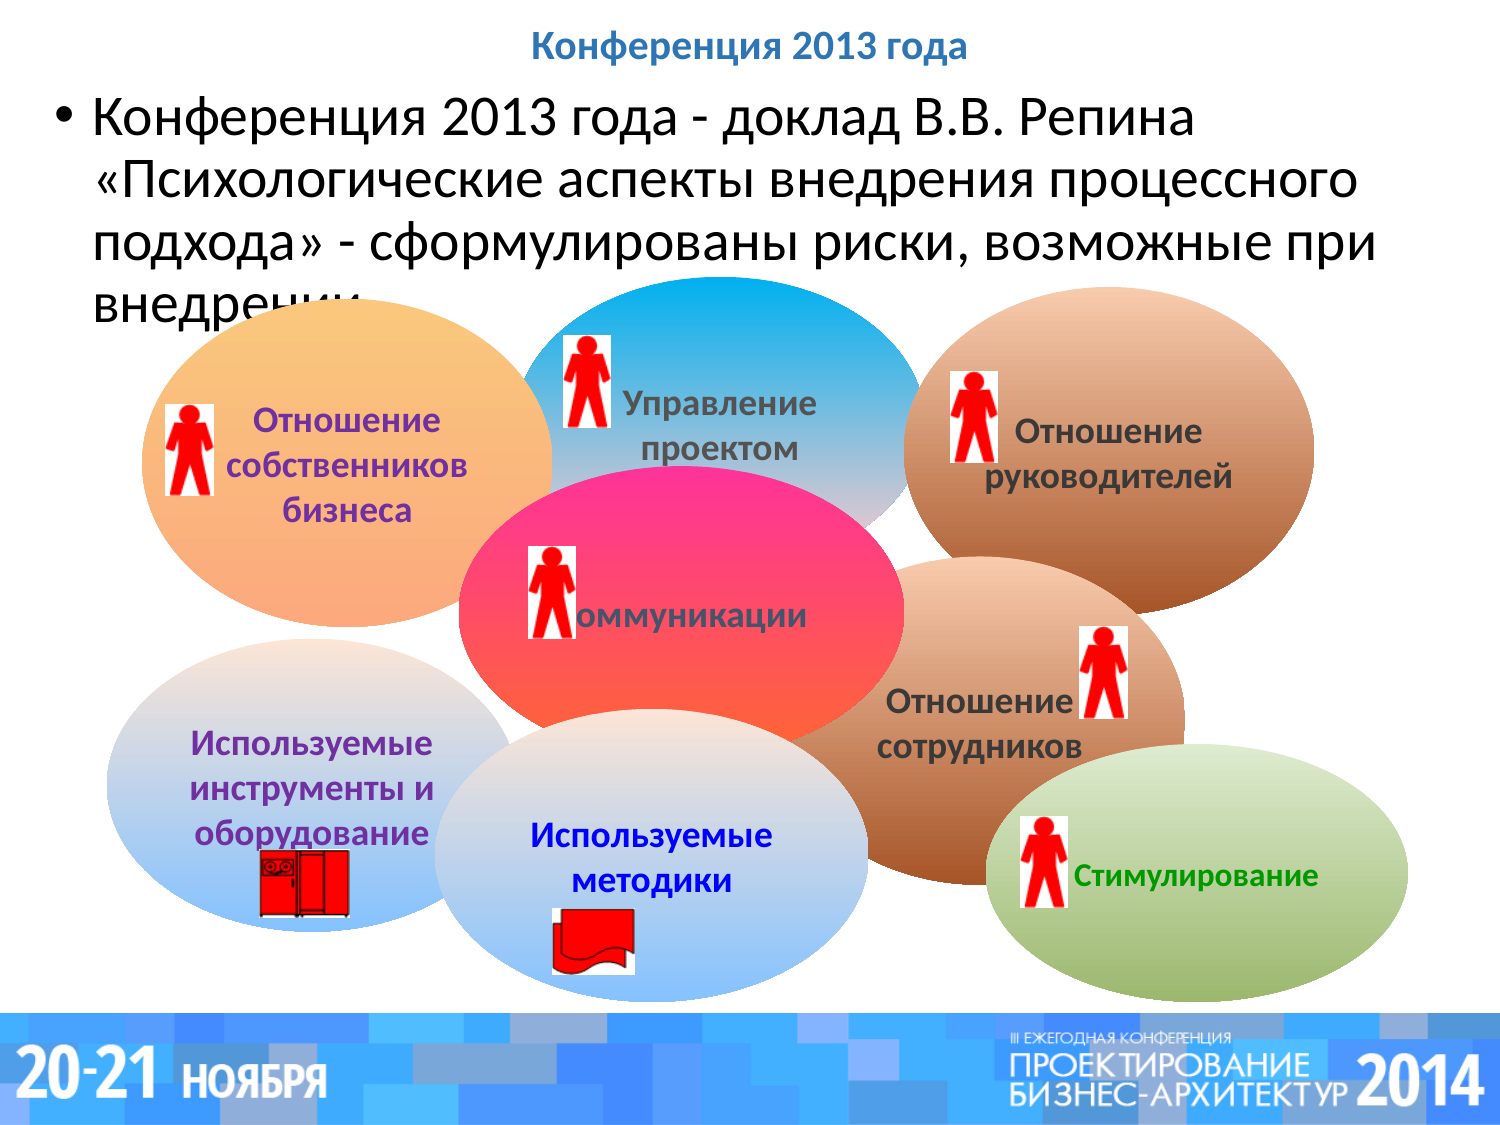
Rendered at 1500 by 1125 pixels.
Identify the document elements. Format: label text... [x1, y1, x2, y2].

text_box Используемые инструменты и оборудование [105, 637, 510, 933]
text_box Управление проектом [524, 343, 920, 528]
text_box Отношение собственников бизнеса [141, 297, 554, 628]
picture [949, 371, 998, 463]
list Конференция 2013 года - доклад В.В. Репина «Психологические аспекты внедрения процессного подхода» - сформулированы риски, возможные при внедрении [39, 78, 1500, 343]
text_box Используемые методики [434, 707, 870, 1003]
text_box Коммуникации [457, 465, 906, 741]
picture [1020, 816, 1068, 909]
text_box Отношение сотрудников [792, 555, 1187, 886]
picture [259, 849, 350, 918]
picture [563, 335, 611, 428]
picture [1079, 626, 1128, 719]
picture [165, 404, 214, 496]
picture [552, 908, 635, 976]
text_box Отношение руководителей [902, 285, 1316, 615]
picture [528, 546, 576, 639]
text_box Стимулирование [984, 742, 1409, 1003]
title Конференция 2013 года [103, 6, 1397, 89]
picture [0, 1013, 1500, 1125]
